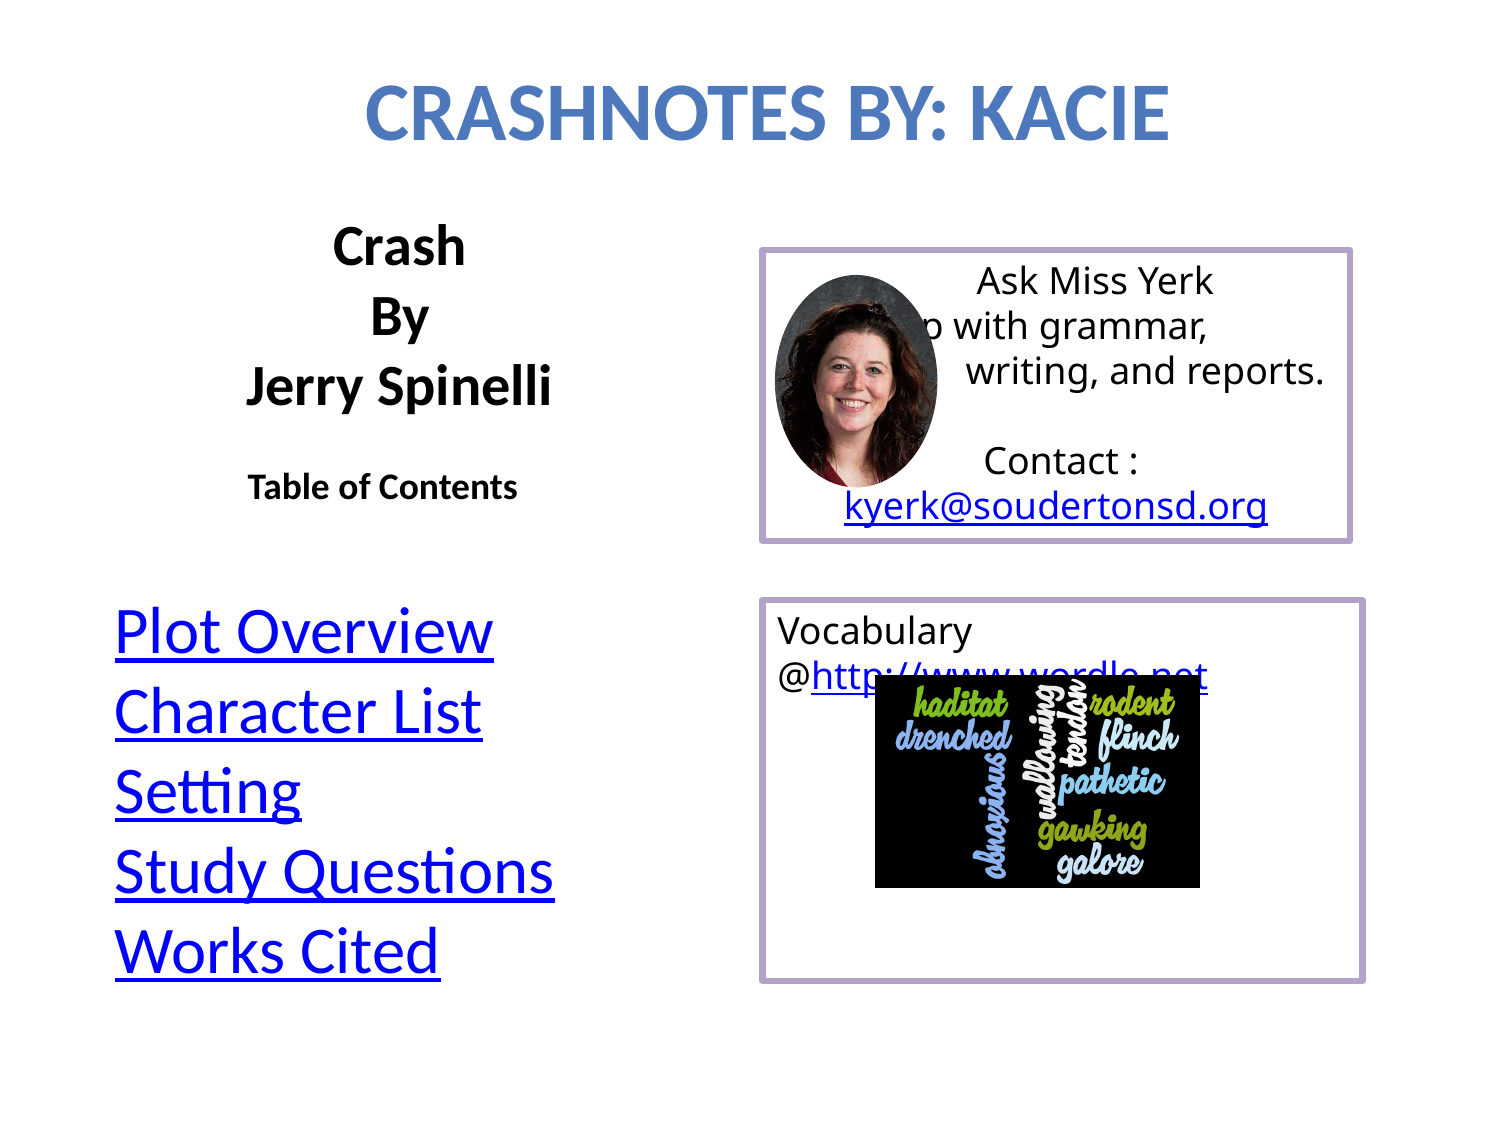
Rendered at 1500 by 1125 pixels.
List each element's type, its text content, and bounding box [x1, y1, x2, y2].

picture [874, 674, 1201, 888]
text_box Crash By Jerry Spinelli Table of Contents Plot Overview Character List Setting Study Questions Works Cited [99, 200, 700, 995]
text_box Ask Miss Yerk Help with grammar, writing, and reports. Contact : kyerk@soudertonsd.org [762, 249, 1350, 541]
picture [774, 274, 938, 488]
text_box CrashNotes by: Kacie [37, 50, 1500, 165]
text_box Vocabulary @http://www.wordle.net [762, 599, 1363, 981]
